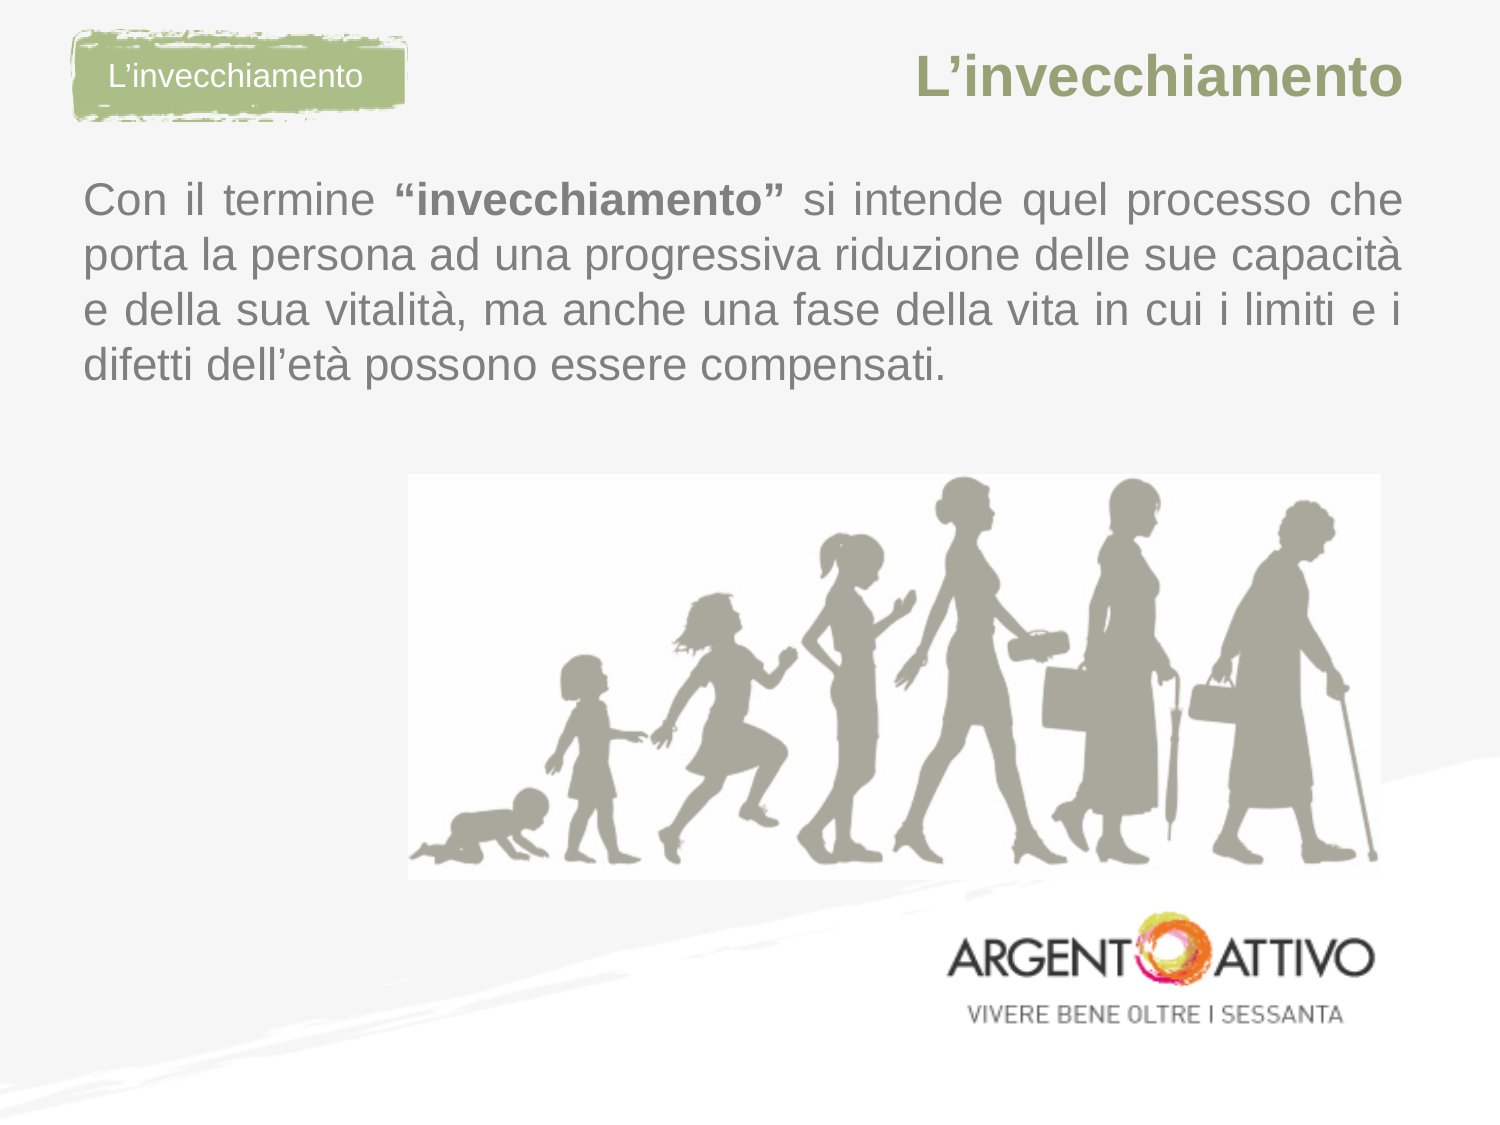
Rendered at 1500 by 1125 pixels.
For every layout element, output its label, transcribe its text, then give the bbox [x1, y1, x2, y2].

list Con il termine “invecchiamento” si intende quel processo che porta la persona ad una progressiva riduzione delle sue capacità e della sua vitalità, ma anche una fase della vita in cui i limiti e i difetti dell’età possono essere compensati. [68, 161, 1420, 476]
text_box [70, 29, 409, 123]
text_box L’invecchiamento [464, 31, 1419, 116]
picture [0, 0, 1500, 1125]
